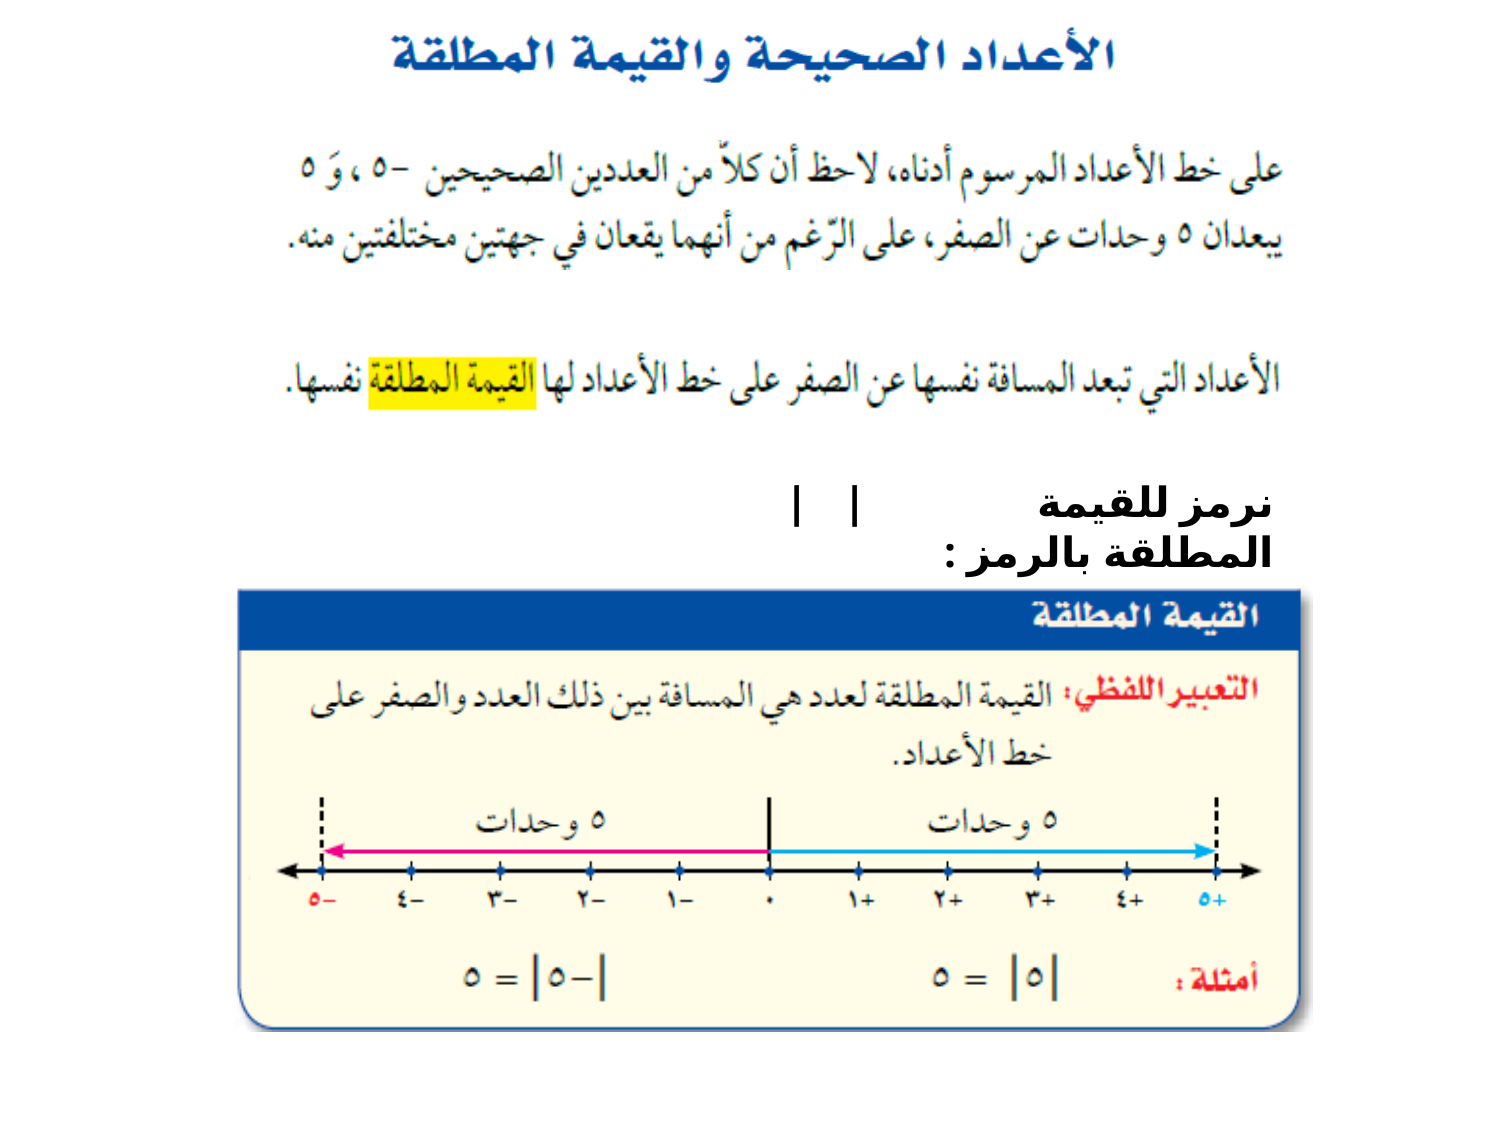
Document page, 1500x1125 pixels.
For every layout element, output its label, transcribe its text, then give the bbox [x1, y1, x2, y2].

picture [280, 140, 1290, 270]
text_box | | [761, 468, 891, 534]
picture [925, 948, 1067, 1008]
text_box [234, 585, 1313, 1032]
text_box نرمز للقيمة المطلقة بالرمز : [867, 468, 1289, 584]
picture [384, 23, 1116, 87]
picture [304, 674, 1055, 769]
picture [280, 351, 1287, 423]
picture [273, 791, 1271, 915]
picture [456, 951, 610, 1007]
